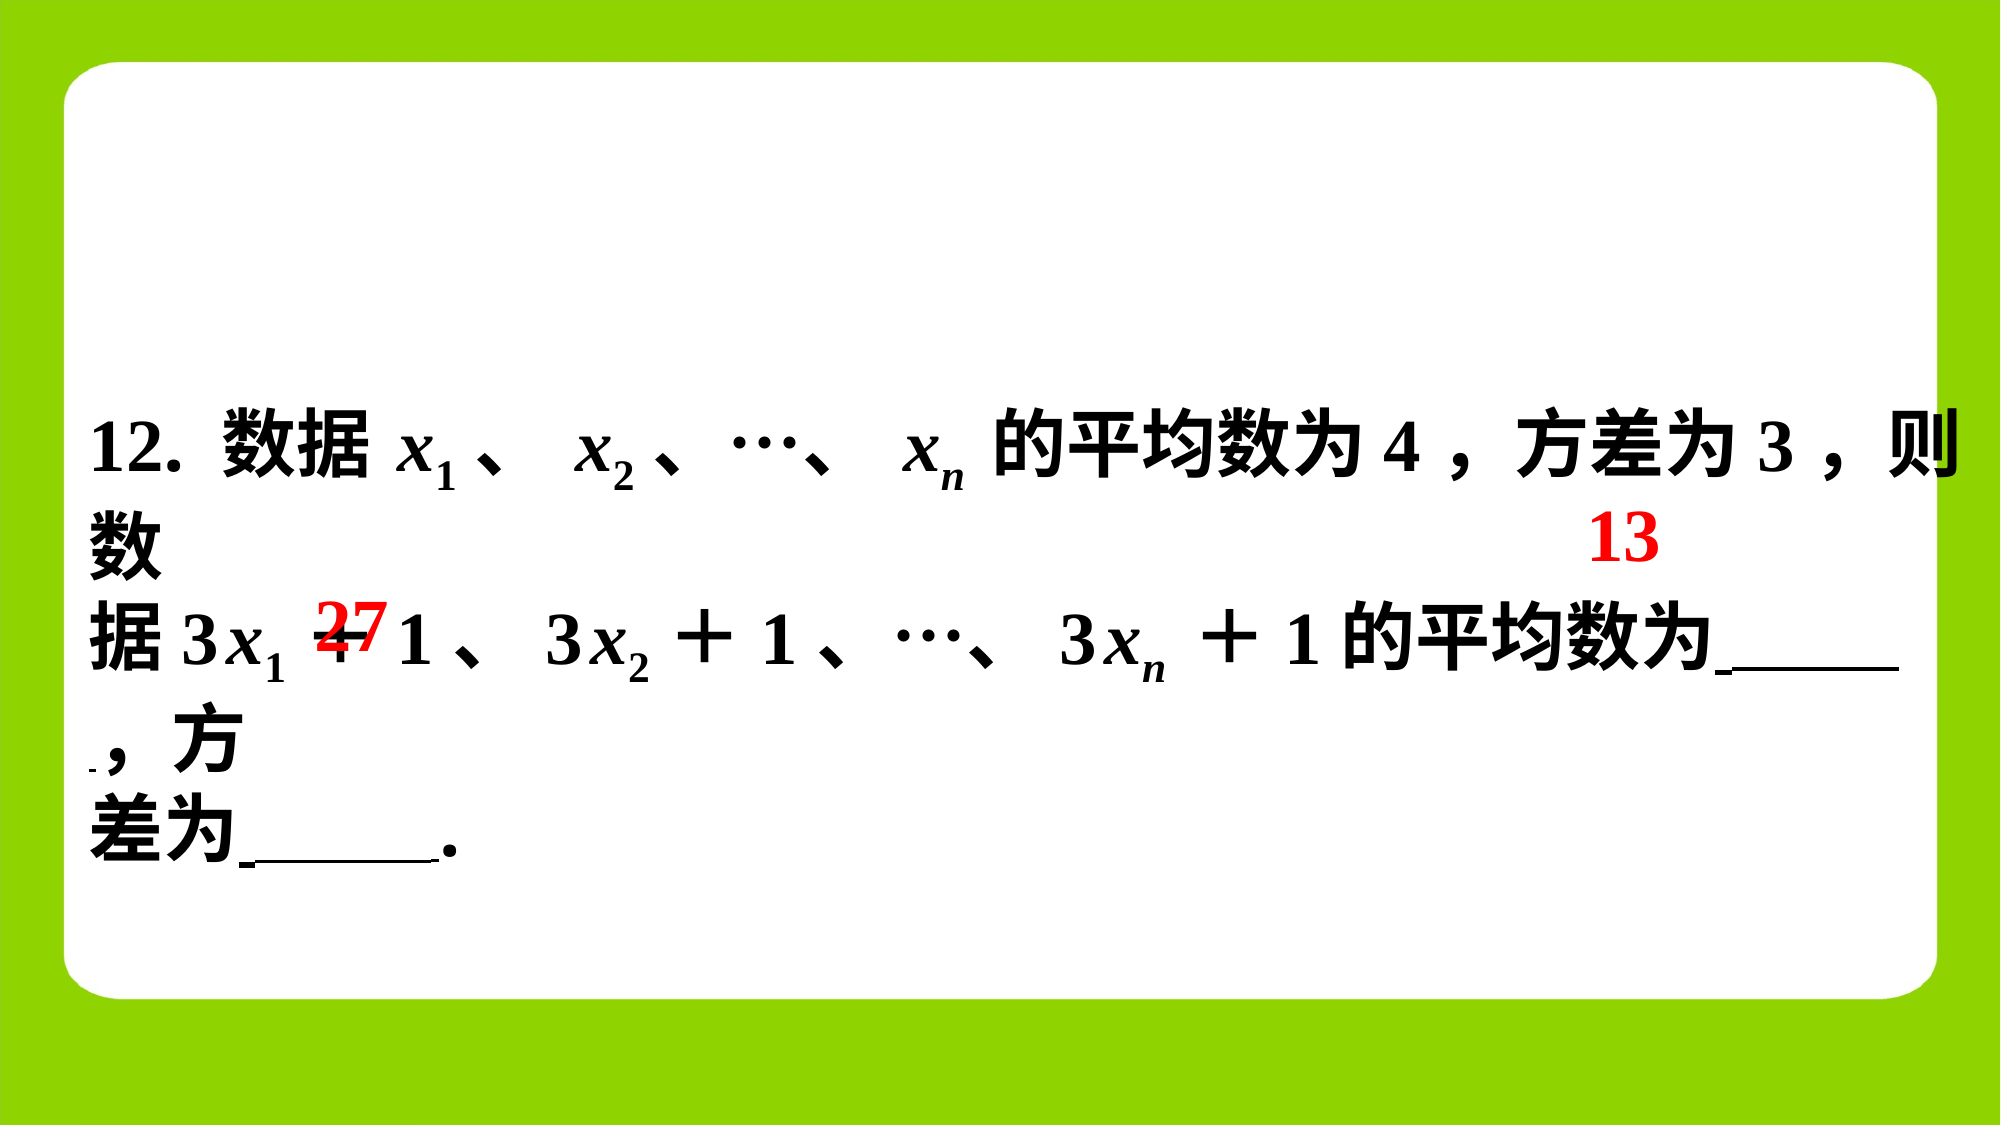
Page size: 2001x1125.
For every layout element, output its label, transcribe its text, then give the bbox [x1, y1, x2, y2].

picture [0, 0, 2001, 1125]
text_box 12. 数据x1、x2、…、xn的平均数为4，方差为3，则数 据3x1＋1、3x2＋1、…、3xn＋1的平均数为 ，方 差为 ⁠. [88, 396, 1974, 670]
text_box 13 [1571, 478, 1752, 585]
text_box 27 [299, 568, 480, 675]
